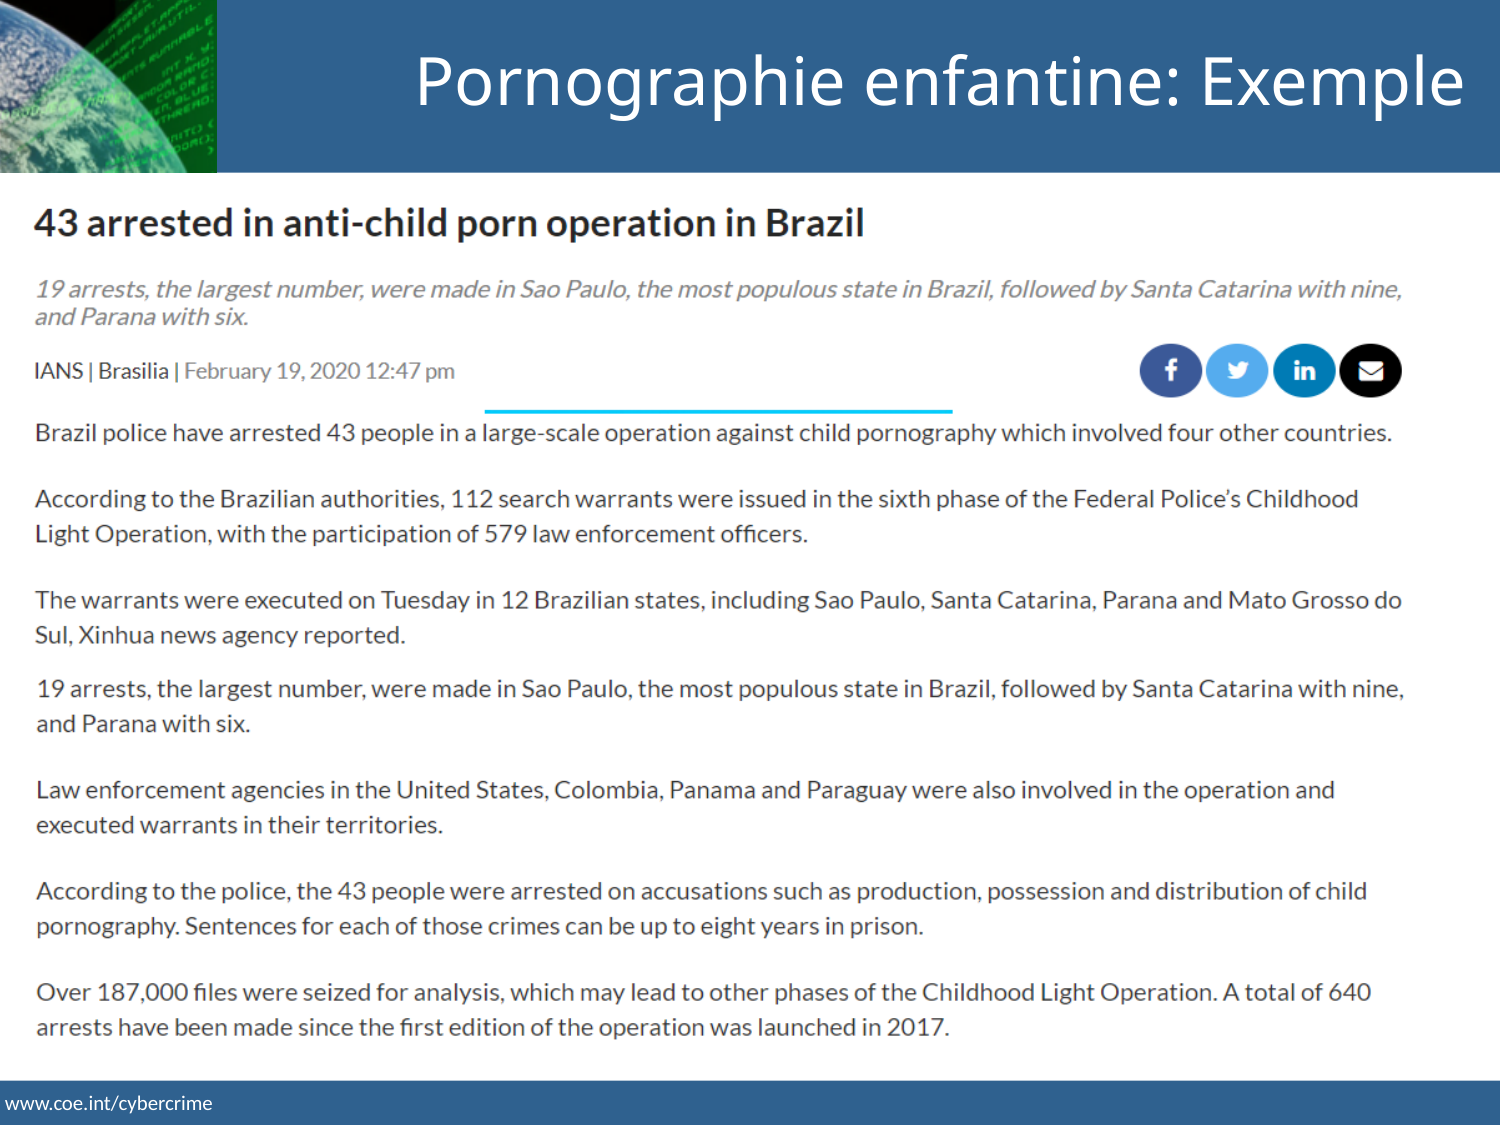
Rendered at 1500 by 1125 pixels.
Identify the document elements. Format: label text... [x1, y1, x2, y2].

text_box Pornographie enfantine: Exemple [230, 31, 1483, 126]
picture [17, 194, 1500, 1077]
picture [0, 0, 217, 173]
